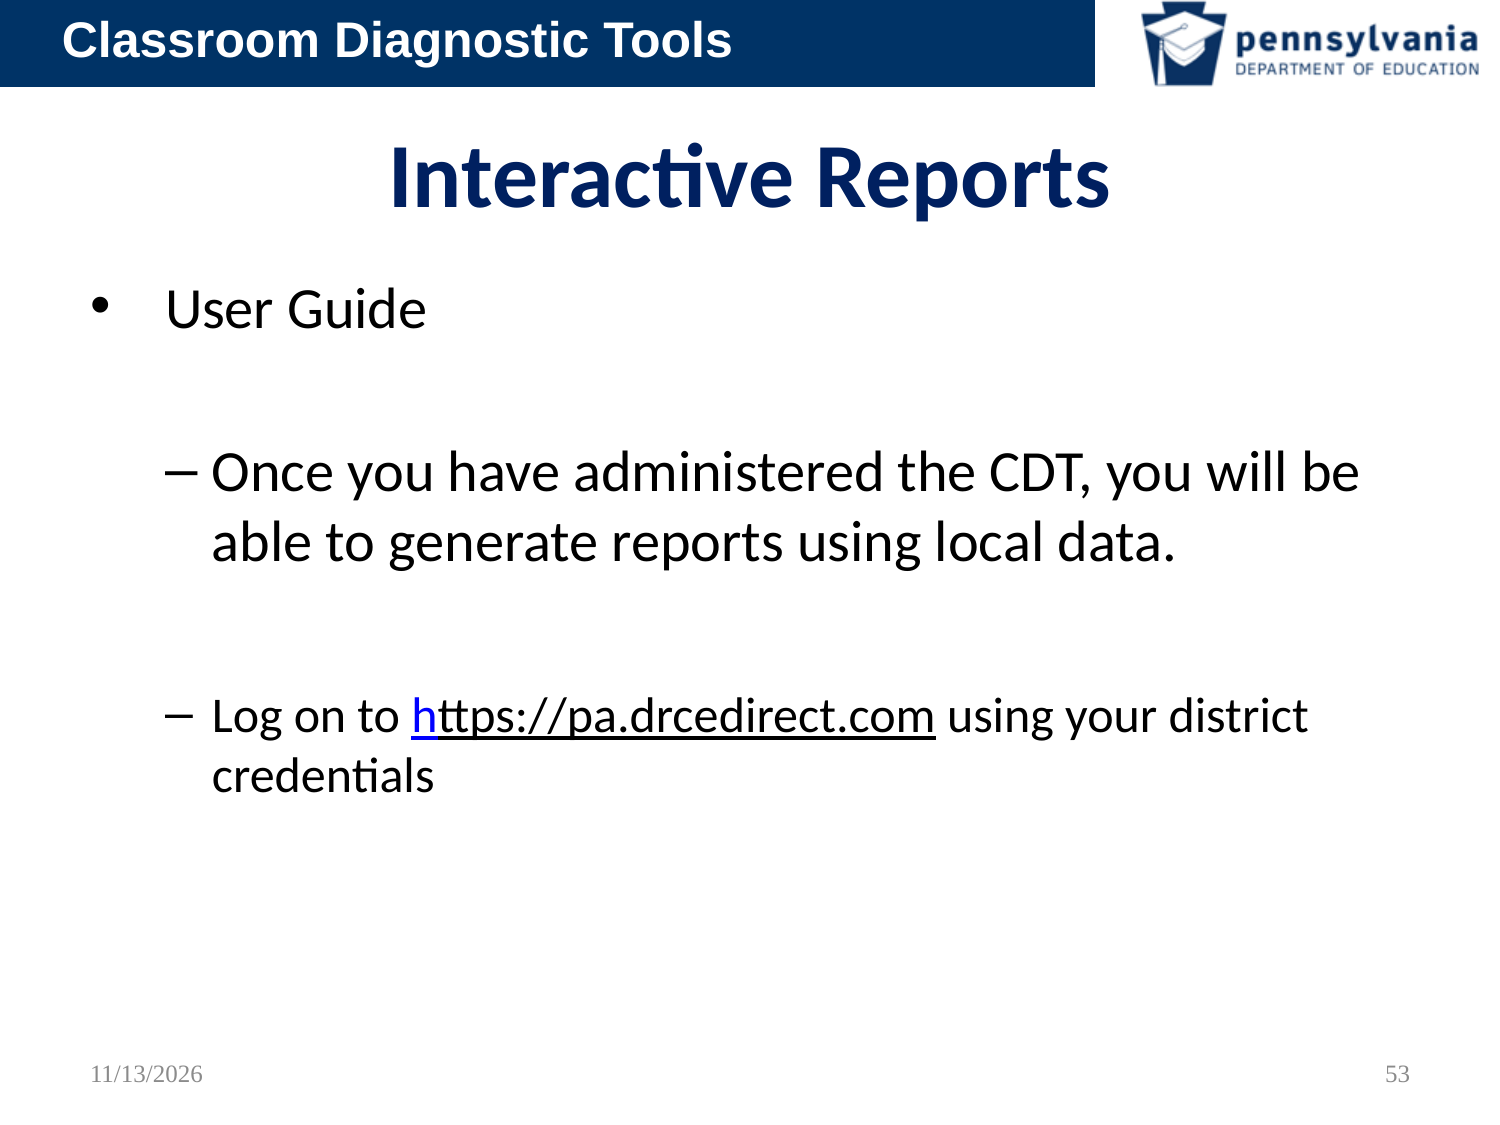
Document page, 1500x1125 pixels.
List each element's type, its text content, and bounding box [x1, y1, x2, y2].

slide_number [75, 1042, 425, 1103]
title Interactive Reports [74, 76, 1426, 262]
picture [1134, 0, 1485, 90]
slide_number 53 [1074, 1042, 1425, 1103]
list User Guide Once you have administered the CDT, you will be able to generate reports using local data. Log on to https://pa.drcedirect.com using your district credentials [74, 262, 1426, 1006]
